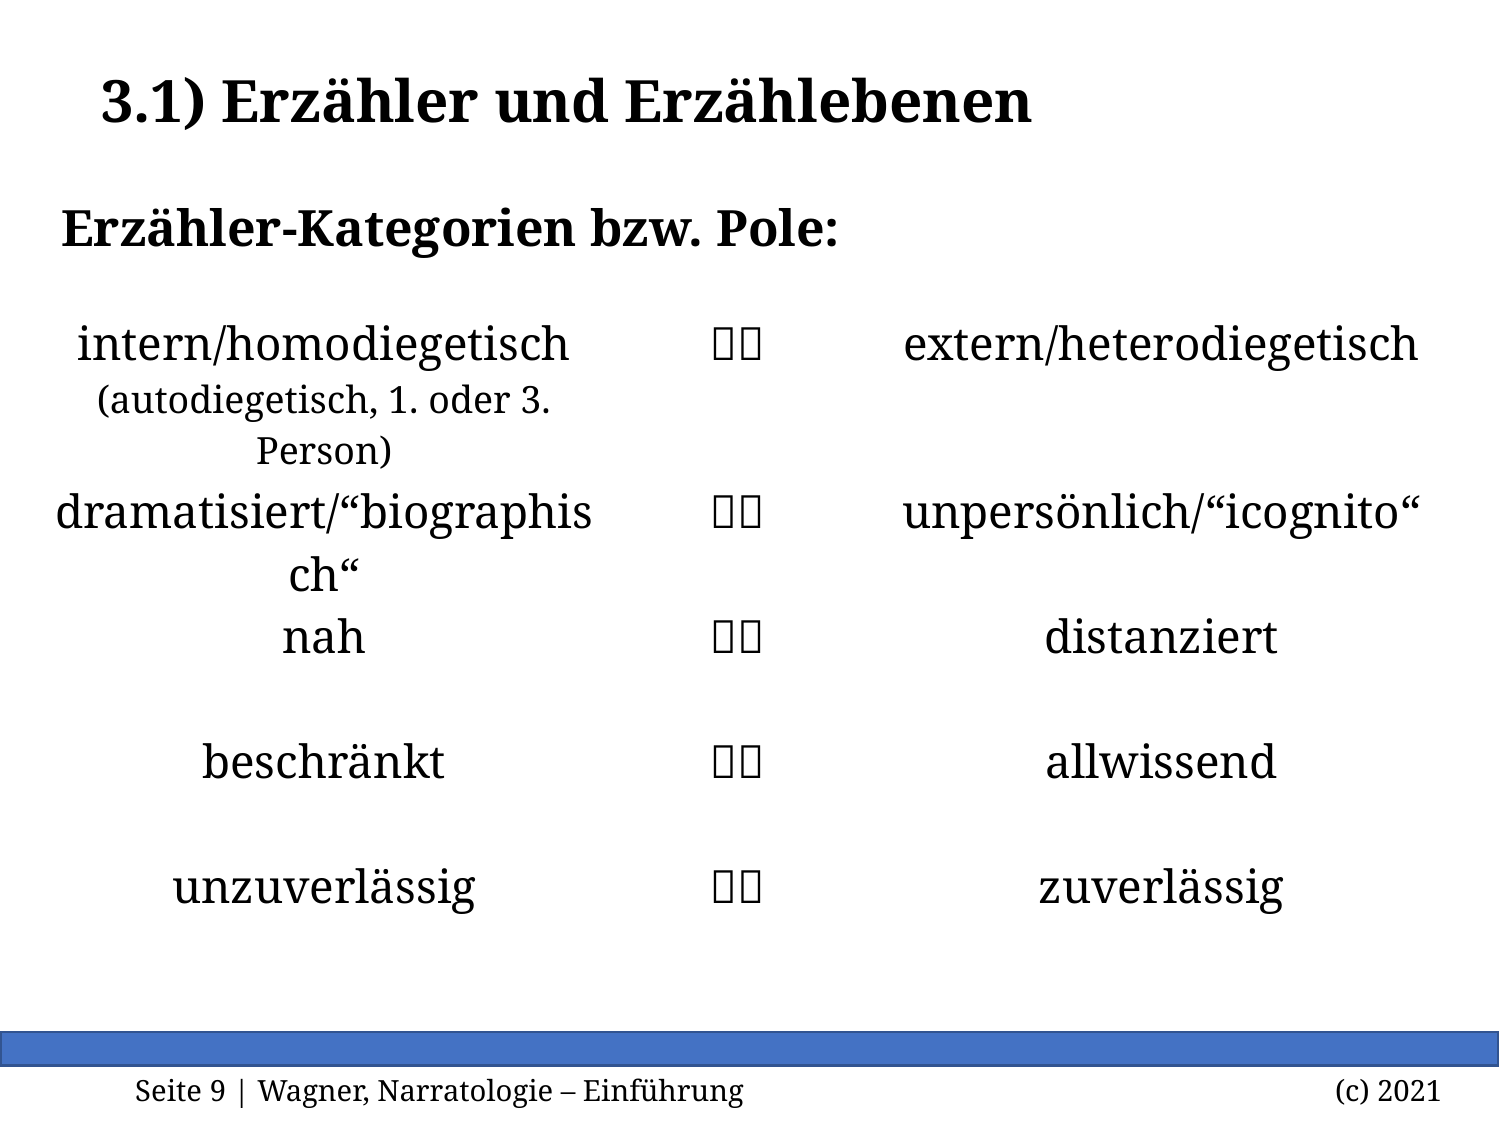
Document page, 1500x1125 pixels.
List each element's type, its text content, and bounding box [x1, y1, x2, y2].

table_header  [608, 304, 866, 472]
text_box Seite <Foliennummer> | Wagner, Narratologie – Einführung (c) 2021 [120, 1064, 1500, 1120]
table_cell nah [40, 597, 608, 722]
table_cell zuverlässig [866, 847, 1458, 945]
table_cell  [608, 472, 866, 597]
title 3.1) Erzähler und Erzählebenen [101, 42, 1399, 115]
text_box [0, 1031, 1499, 1067]
text_box Erzähler-Kategorien bzw. Pole: [46, 115, 1443, 304]
table_cell beschränkt [40, 722, 608, 847]
table_cell distanziert [866, 597, 1458, 722]
table_header intern/homodiegetisch (autodiegetisch, 1. oder 3. Person) [40, 304, 608, 472]
table_cell  [608, 847, 866, 945]
table_cell dramatisiert/“biographisch“ [40, 472, 608, 597]
table_header extern/heterodiegetisch [866, 304, 1458, 472]
table_cell unpersönlich/“icognito“ [866, 472, 1458, 597]
table_cell  [608, 597, 866, 722]
table_cell allwissend [866, 722, 1458, 847]
table_cell  [608, 722, 866, 847]
table_cell unzuverlässig [40, 847, 608, 945]
